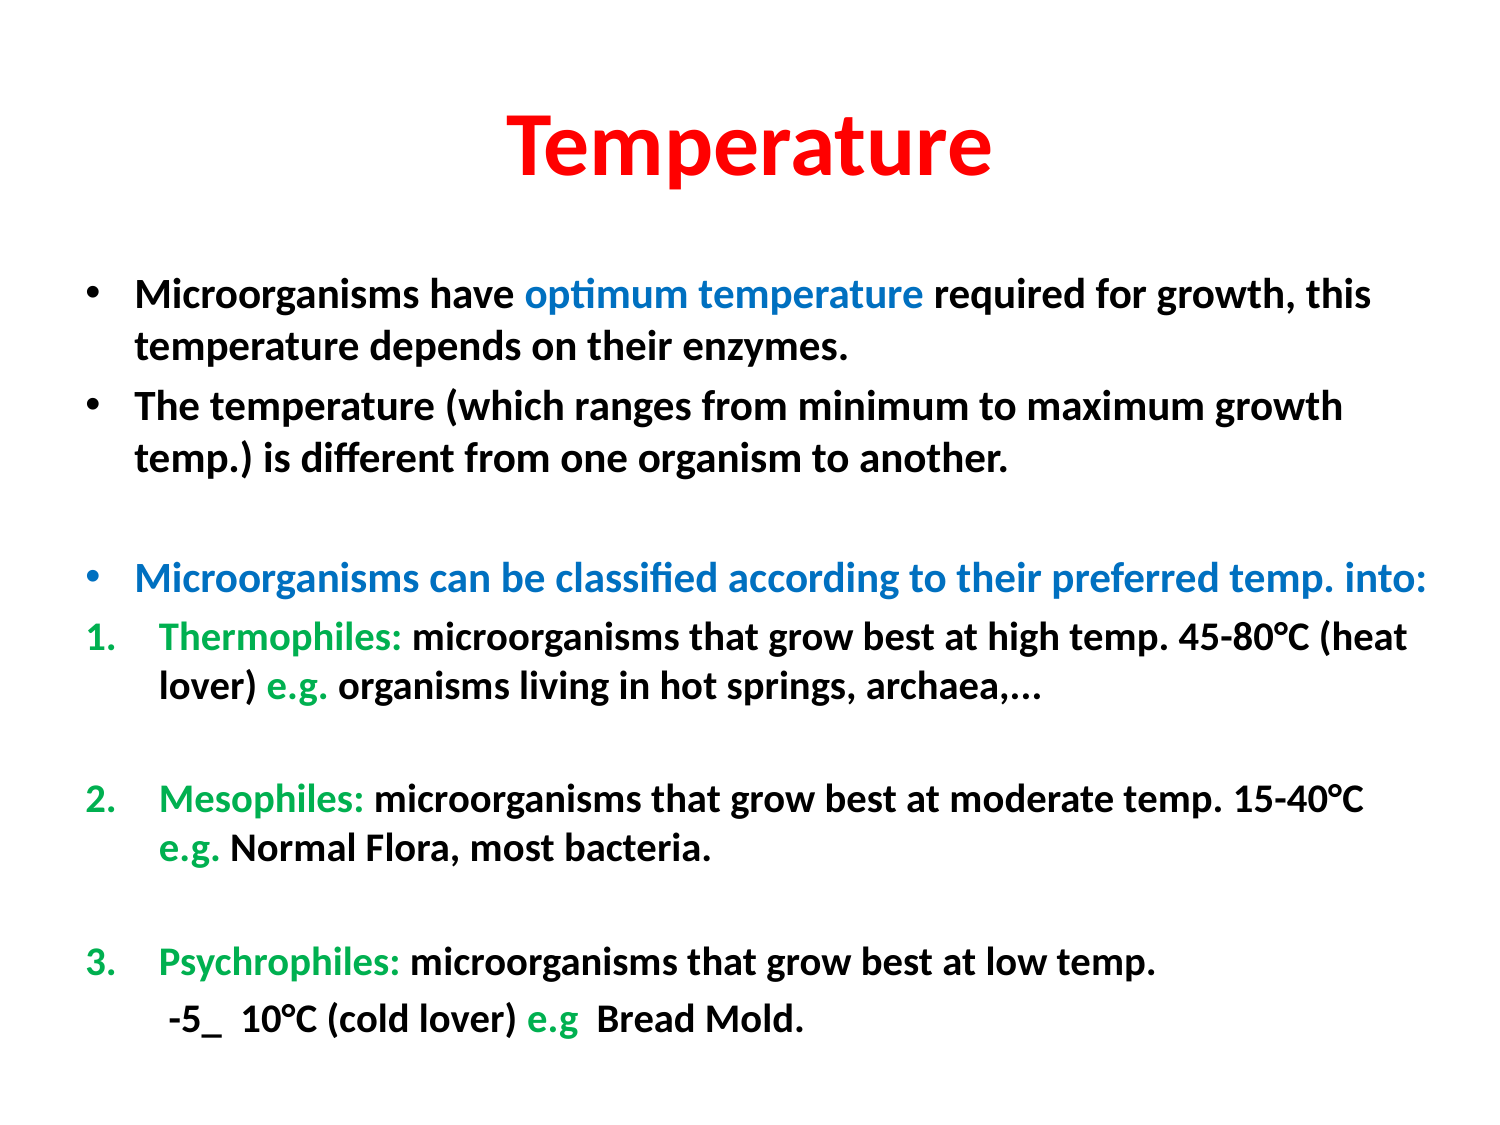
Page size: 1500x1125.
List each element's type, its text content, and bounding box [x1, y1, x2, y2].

list Microorganisms have optimum temperature required for growth, this temperature depends on their enzymes. The temperature (which ranges from minimum to maximum growth temp.) is different from one organism to another. Microorganisms can be classified according to their preferred temp. into: Thermophiles: microorganisms that grow best at high temp. 45-80°C (heat lover) e.g. organisms living in hot springs, archaea,... Mesophiles: microorganisms that grow best at moderate temp. 15-40°C e.g. Normal Flora, most bacteria. Psychrophiles: microorganisms that grow best at low temp. -5_ 10°C (cold lover) e.g Bread Mold. [70, 257, 1449, 1090]
title Temperature [75, 45, 1425, 233]
